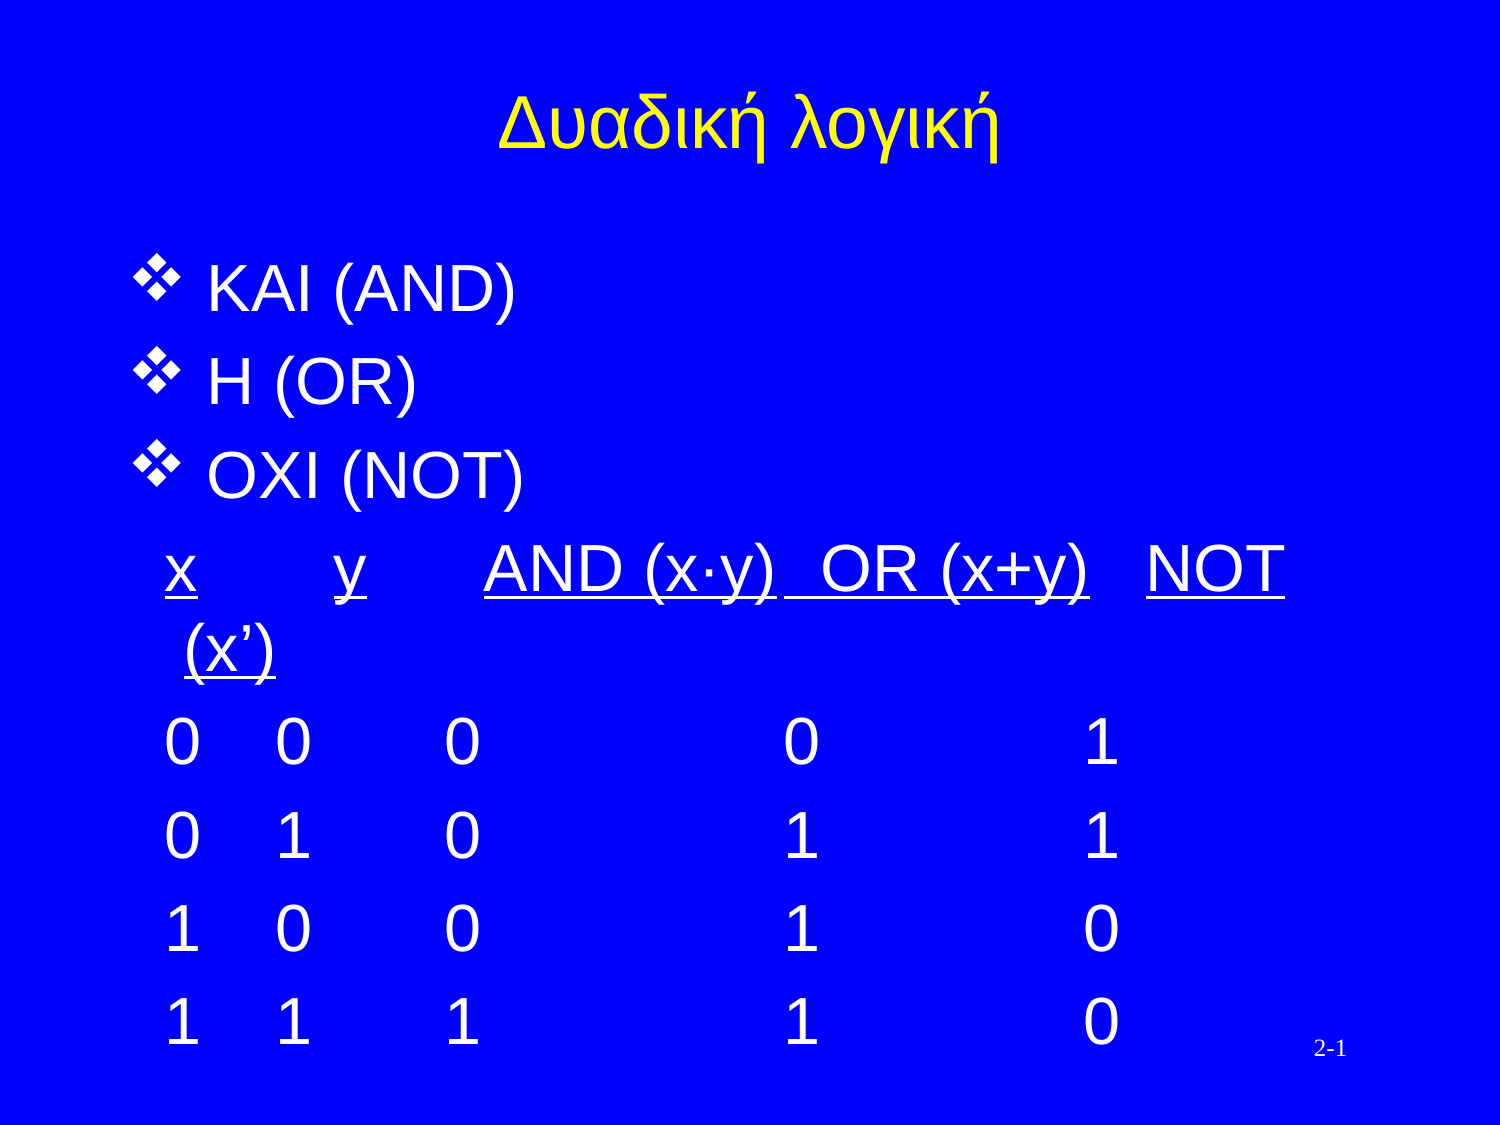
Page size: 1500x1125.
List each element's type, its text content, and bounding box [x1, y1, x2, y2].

list ΚΑΙ (AND) H (ΟR) ΟΧΙ (NOT) x y AND (x·y) OR (x+y) NOT (x’) 0 0 0 0 1 0 1 0 1 1 1 0 0 1 0 1 1 1 1 0 [112, 237, 1388, 1013]
title Δυαδική λογική [112, 24, 1388, 213]
